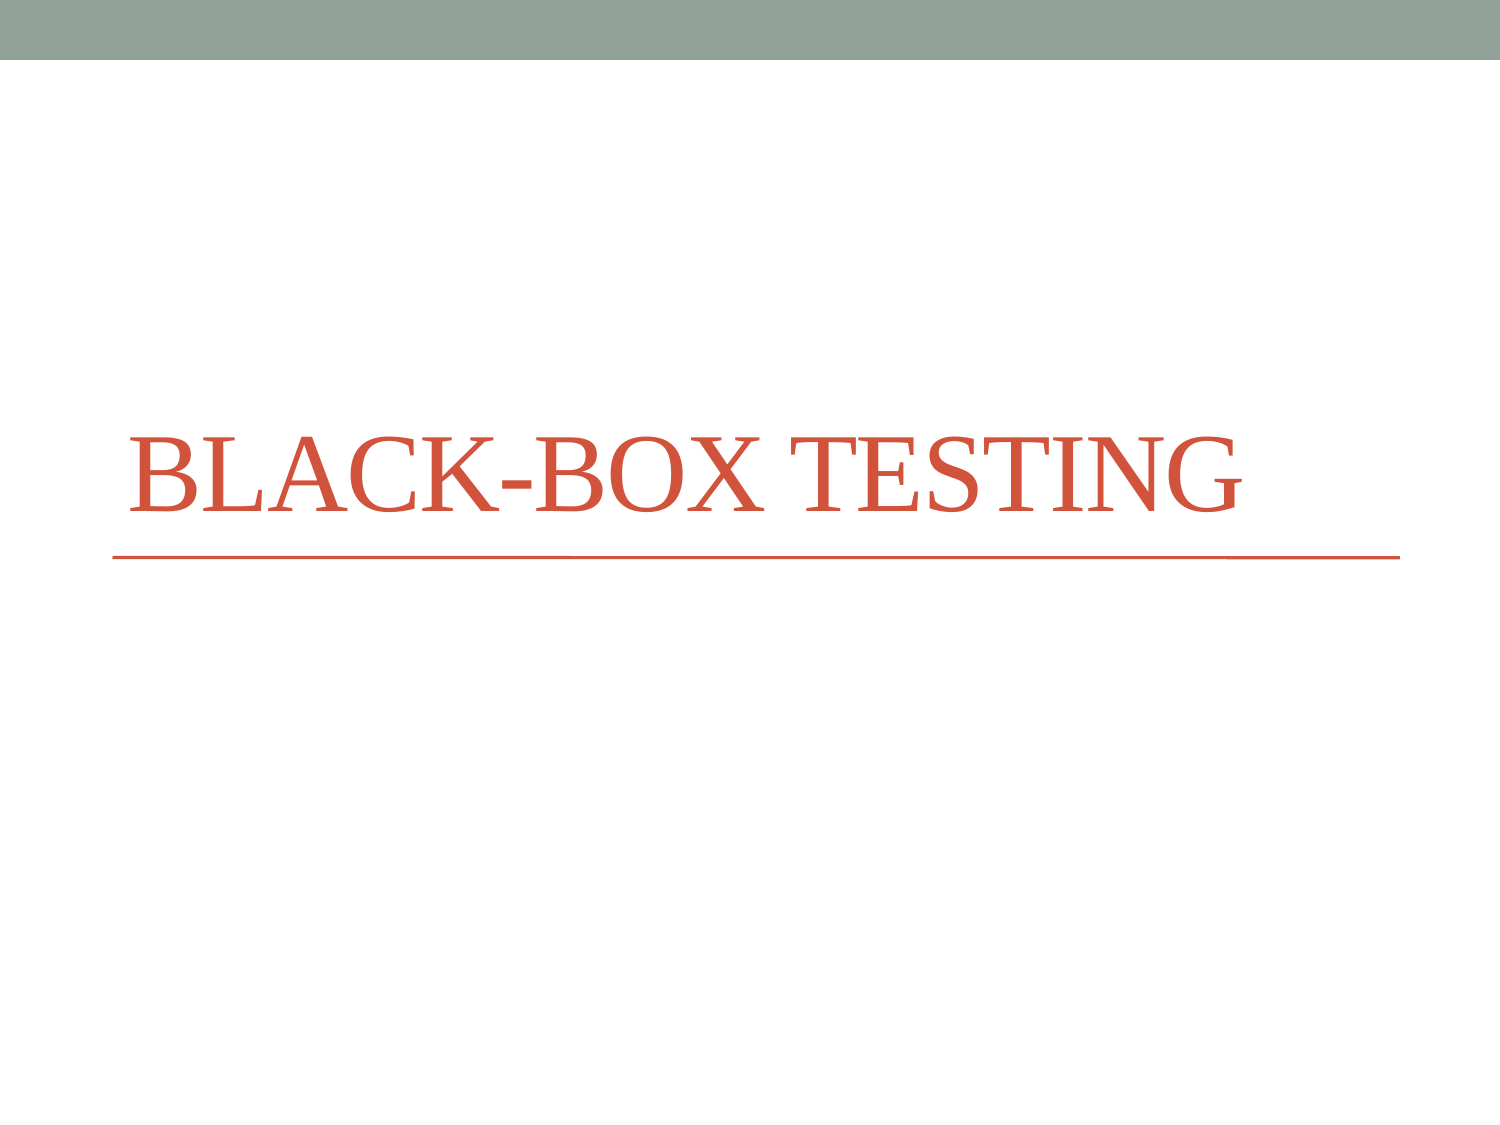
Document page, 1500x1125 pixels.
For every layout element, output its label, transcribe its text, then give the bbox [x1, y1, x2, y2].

title Black-box Testing [112, 224, 1400, 542]
